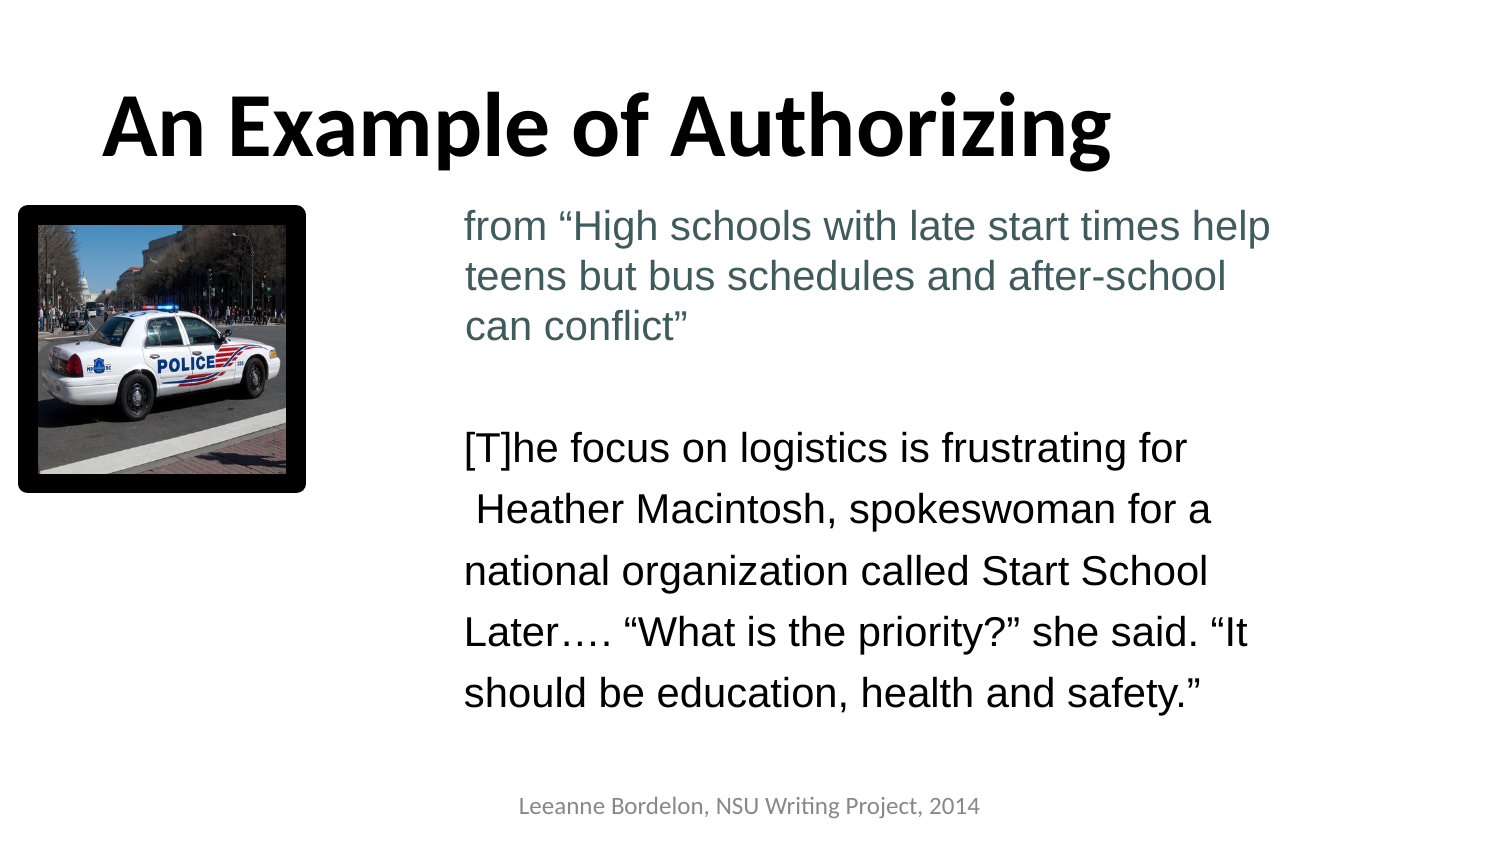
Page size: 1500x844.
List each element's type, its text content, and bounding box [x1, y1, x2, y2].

picture [37, 224, 287, 474]
title An Example of Authorizing [87, 83, 1397, 170]
footer Leeanne Bordelon, NSU Writing Project, 2014 [496, 787, 1004, 822]
list from “High schools with late start times help teens but bus schedules and after-school can conflict” [T]he focus on logistics is frustrating for Heather Macintosh, spokeswoman for a national organization called Start School Later…. “What is the priority?” she said. “It should be education, health and safety.” [426, 190, 1313, 779]
